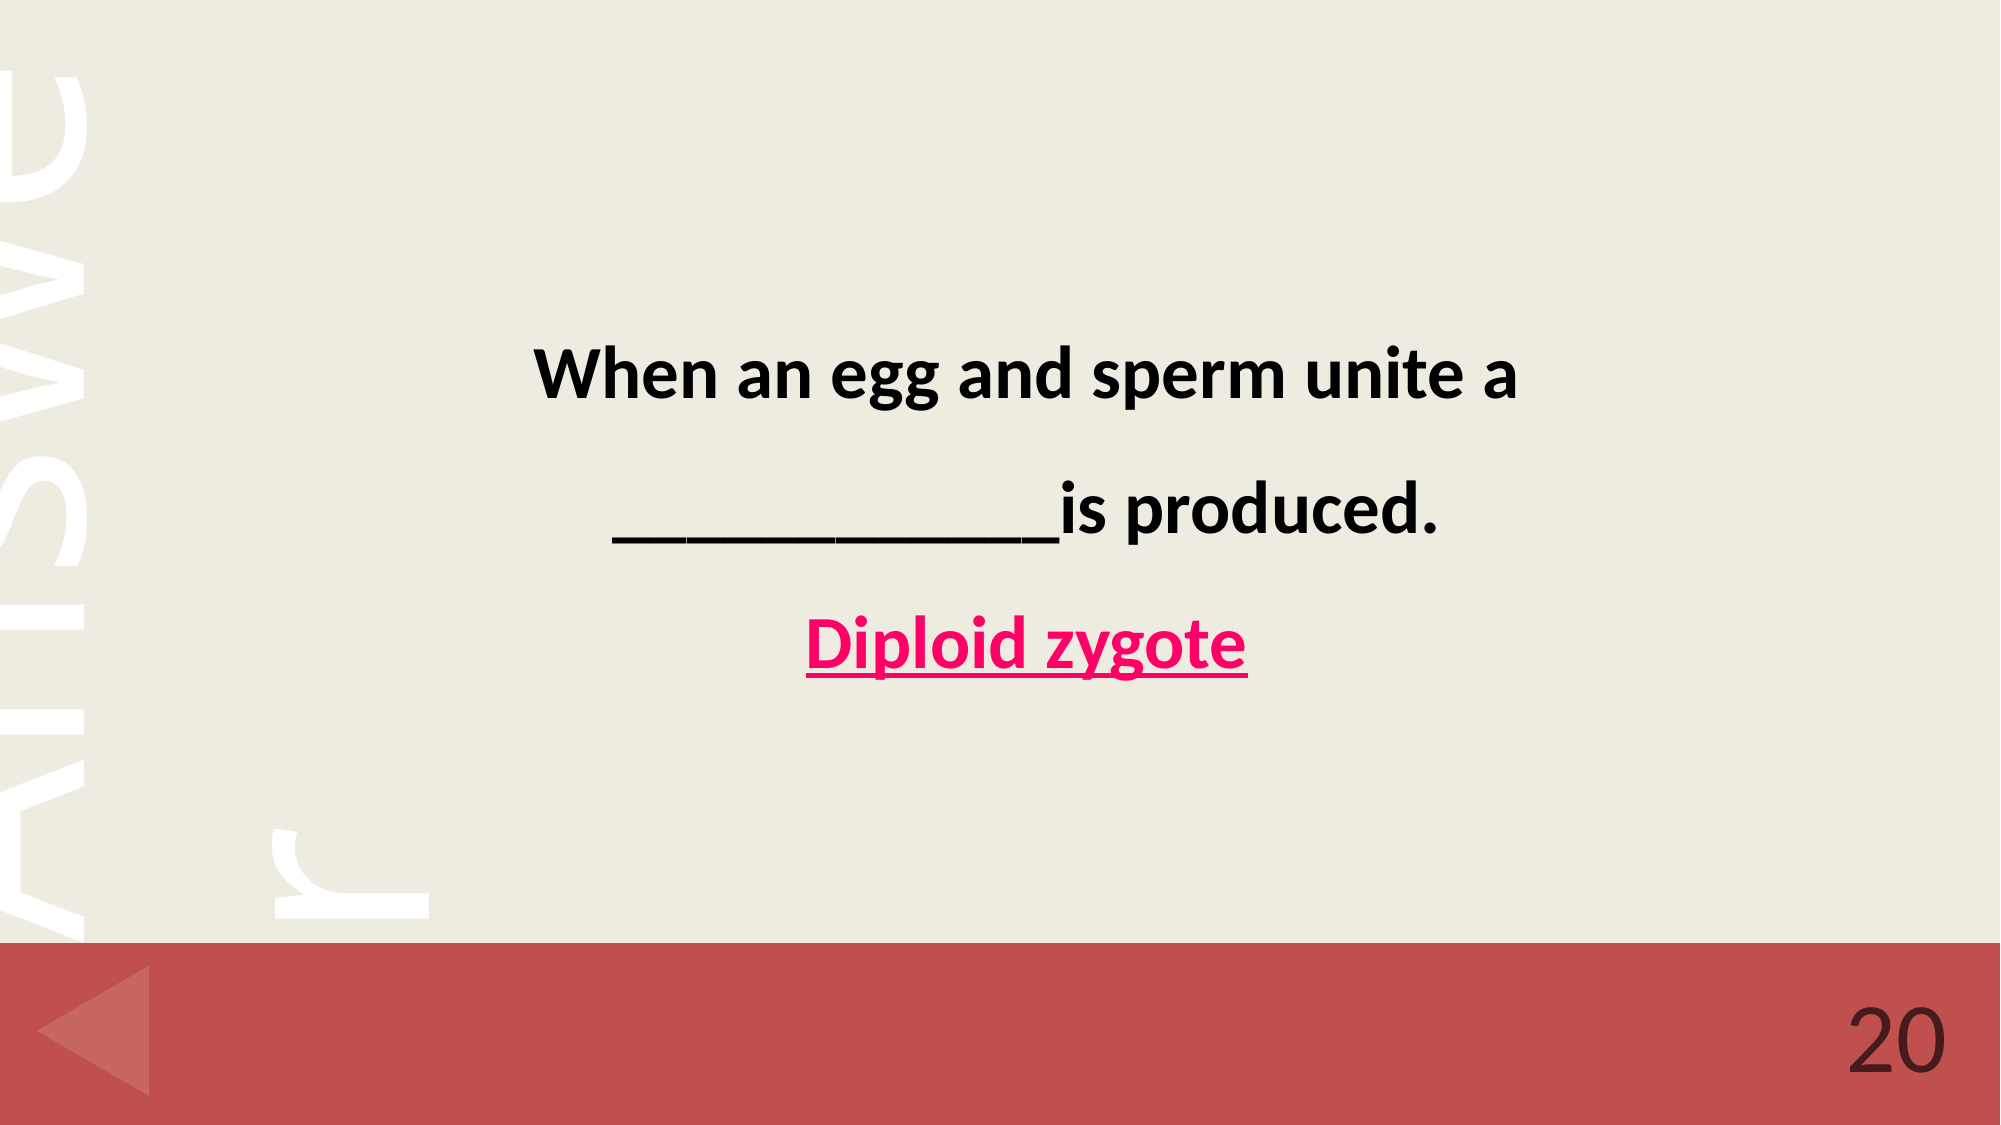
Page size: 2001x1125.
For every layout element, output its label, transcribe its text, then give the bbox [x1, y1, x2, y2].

list When an egg and sperm unite a ____________is produced. Diploid zygote [298, 207, 1756, 754]
list 20 [1494, 967, 1963, 1097]
